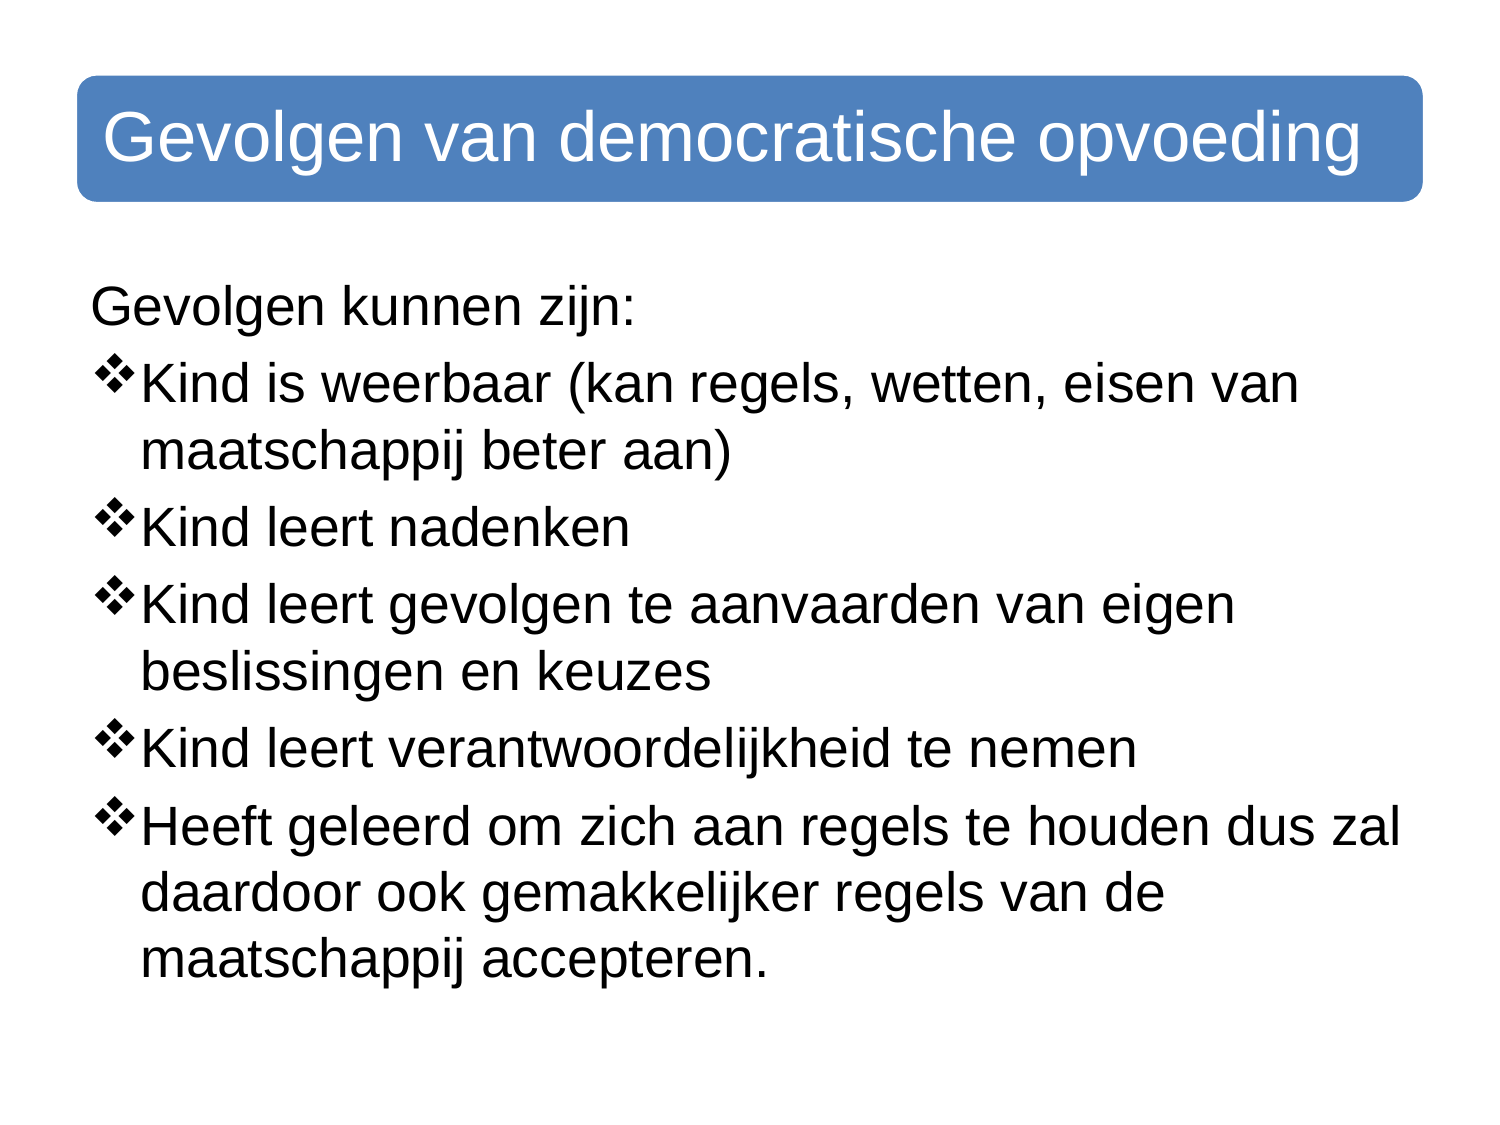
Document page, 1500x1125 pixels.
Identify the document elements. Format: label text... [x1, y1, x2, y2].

list Gevolgen kunnen zijn: Kind is weerbaar (kan regels, wetten, eisen van maatschappij beter aan) Kind leert nadenken Kind leert gevolgen te aanvaarden van eigen beslissingen en keuzes Kind leert verantwoordelijkheid te nemen Heeft geleerd om zich aan regels te houden dus zal daardoor ook gemakkelijker regels van de maatschappij accepteren. [75, 262, 1425, 1005]
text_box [74, 44, 1426, 233]
